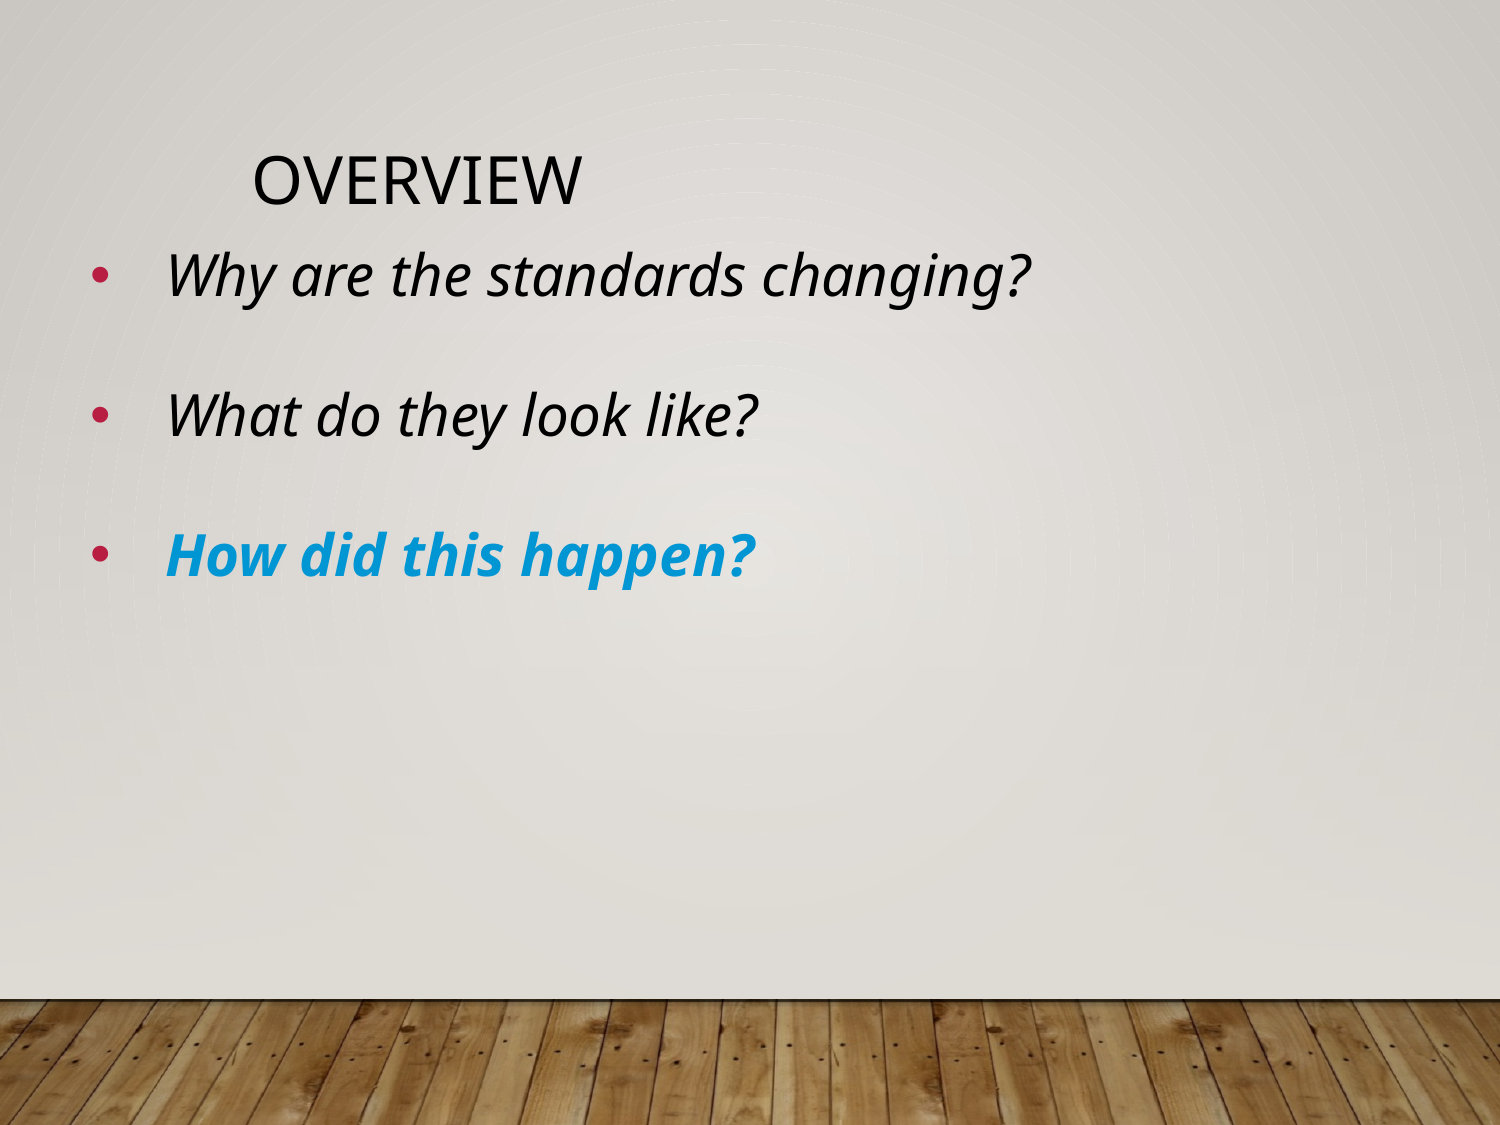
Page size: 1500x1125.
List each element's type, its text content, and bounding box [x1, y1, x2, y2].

title Overview [236, 131, 1315, 187]
list Why are the standards changing? What do they look like? How did this happen? [75, 187, 1425, 930]
picture [0, 999, 1500, 1125]
